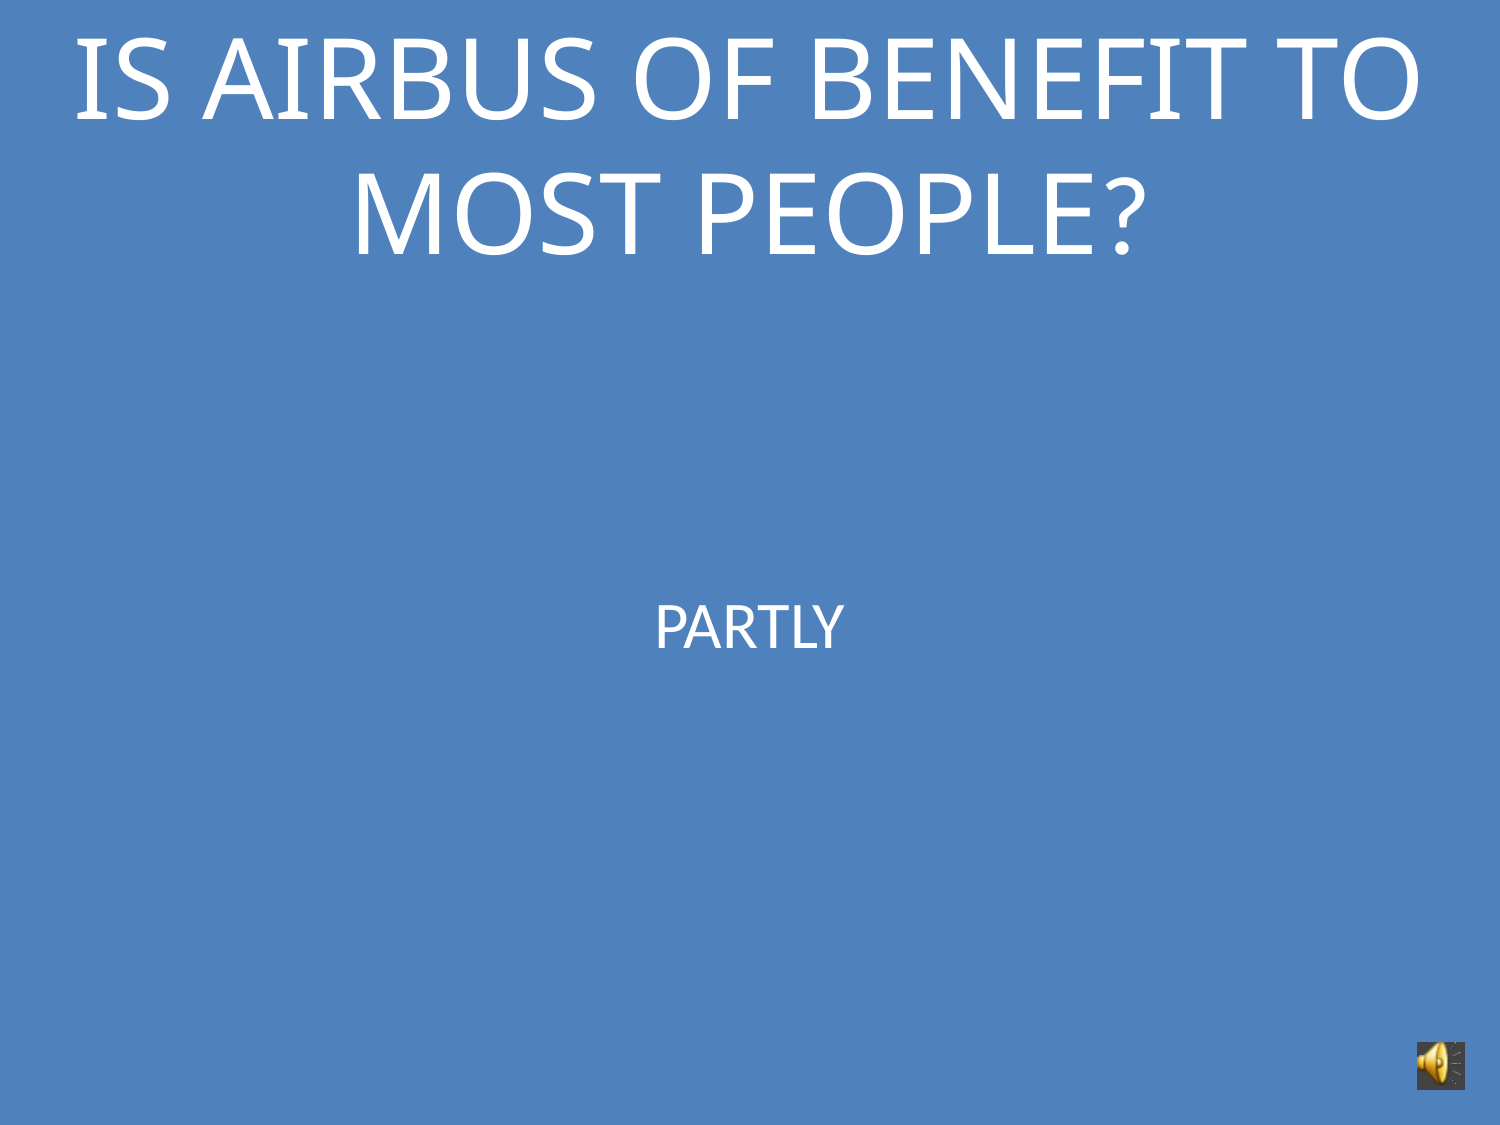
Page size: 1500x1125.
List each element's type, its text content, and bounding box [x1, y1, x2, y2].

text_box IS AIRBUS OF BENEFIT TO MOST PEOPLE? [0, 0, 1500, 285]
picture [1415, 1040, 1467, 1092]
text_box PARTLY [0, 574, 1500, 669]
